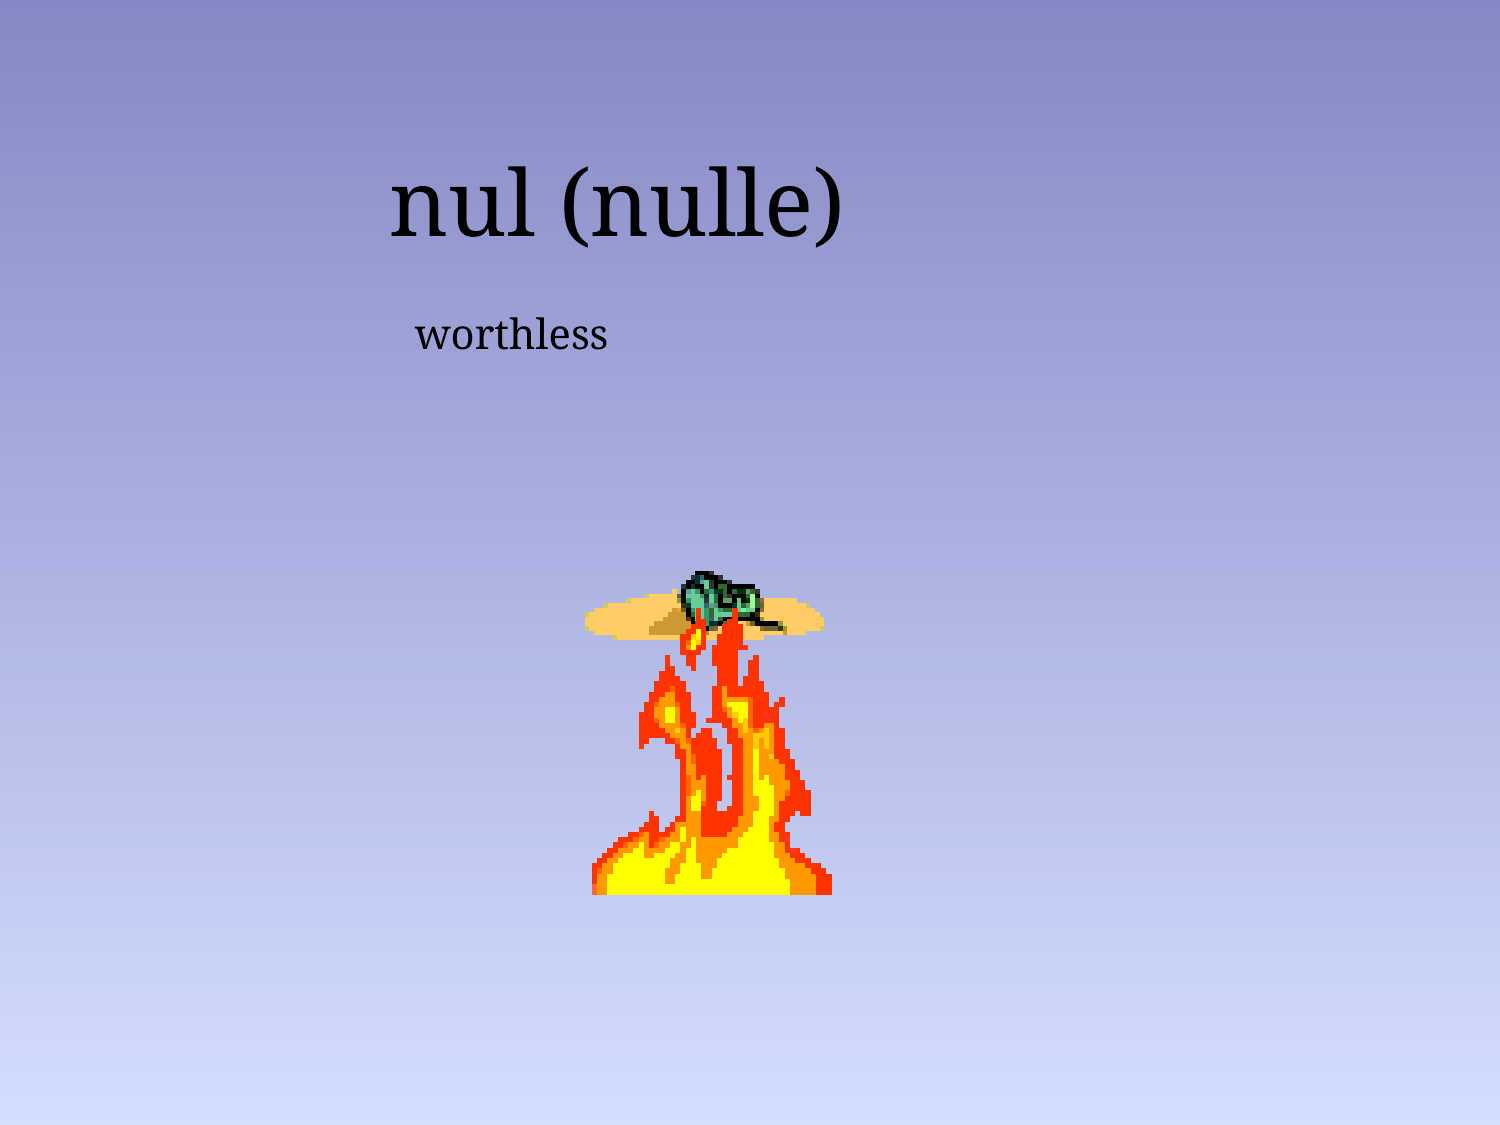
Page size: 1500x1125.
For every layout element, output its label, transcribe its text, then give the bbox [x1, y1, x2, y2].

text_box worthless [399, 299, 663, 365]
picture [562, 349, 858, 895]
text_box nul (nulle) [374, 137, 1413, 263]
